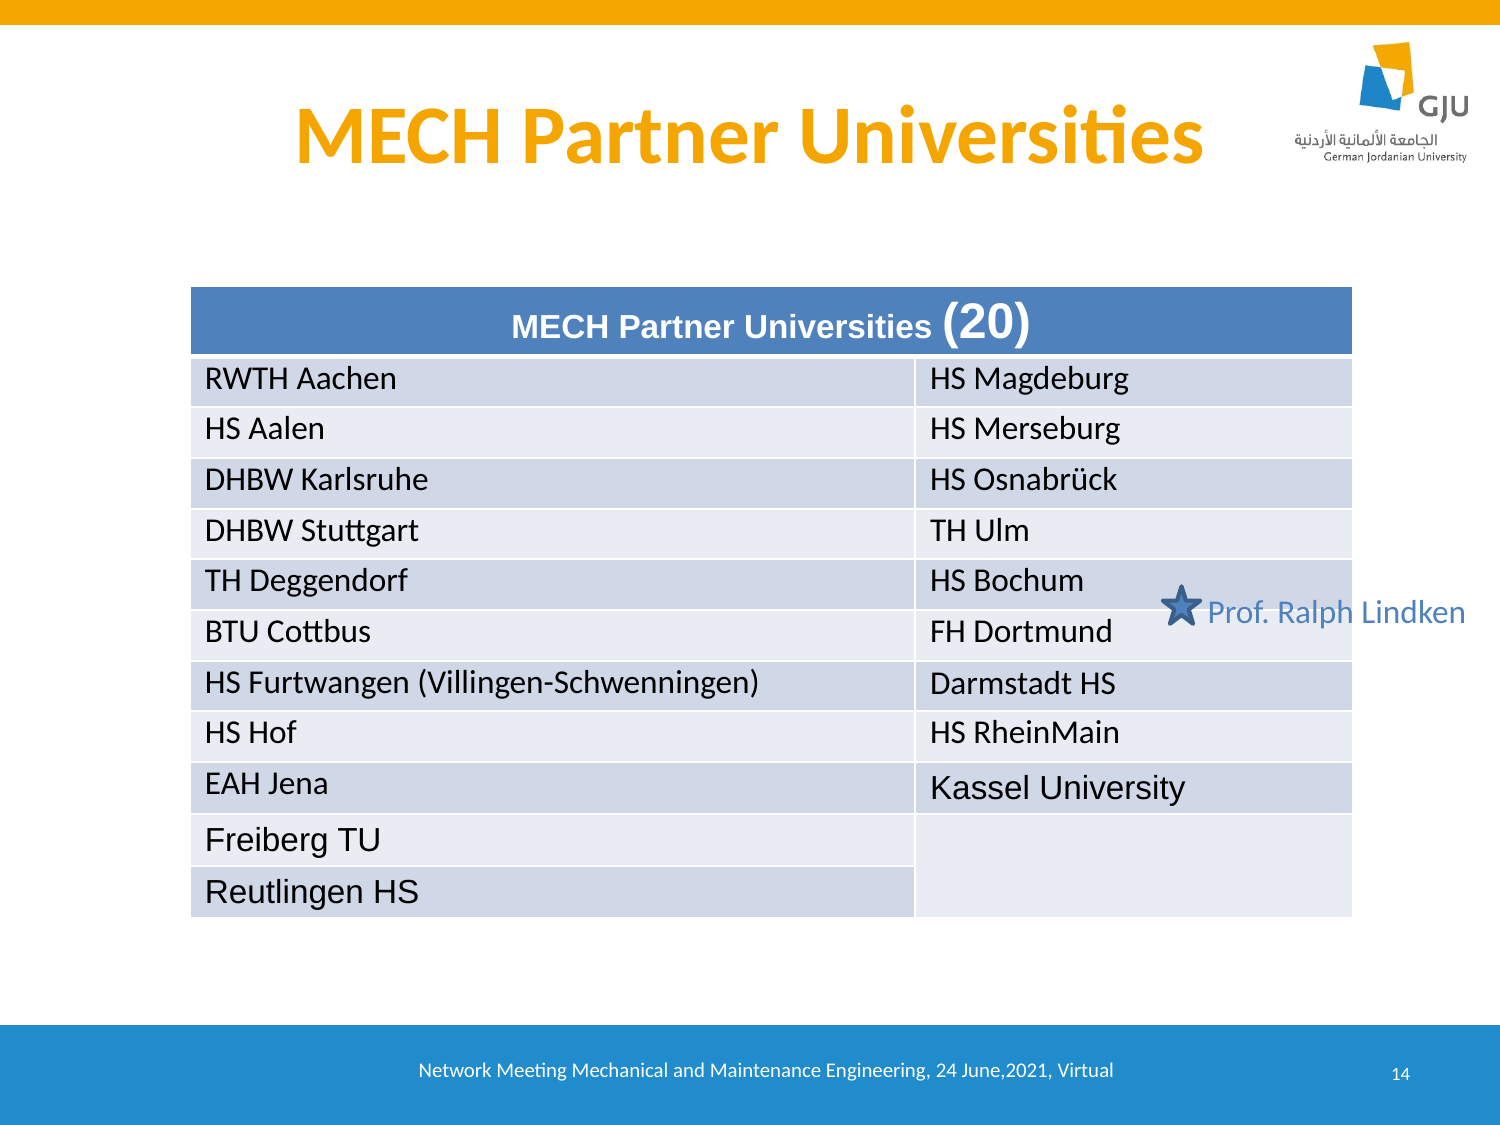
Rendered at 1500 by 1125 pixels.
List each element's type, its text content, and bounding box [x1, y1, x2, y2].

table_cell HS Hof [191, 712, 914, 761]
table_cell TH Ulm [916, 510, 1352, 558]
slide_number 14 [1258, 1042, 1425, 1103]
text_box Prof. Ralph Lindken [1192, 582, 1500, 638]
table_cell RWTH Aachen [191, 359, 914, 406]
table_cell HS RheinMain [916, 712, 1352, 761]
table_cell EAH Jena [191, 763, 914, 813]
picture [0, 0, 1500, 25]
table_cell Reutlingen HS [191, 867, 914, 917]
table_cell DHBW Karlsruhe [191, 459, 914, 508]
table_header MECH Partner Universities (20) [191, 287, 1352, 354]
table_cell HS Bochum [916, 560, 1352, 609]
table_cell HS Aalen [191, 408, 914, 457]
table_cell DHBW Stuttgart [191, 510, 914, 558]
table_cell HS Osnabrück [916, 459, 1352, 508]
picture [1295, 42, 1468, 163]
table_cell TH Deggendorf [191, 560, 914, 609]
table_cell [916, 815, 1352, 917]
table_cell Freiberg TU [191, 815, 914, 865]
text_box [1160, 584, 1192, 626]
table_cell HS Furtwangen (Villingen-Schwenningen) [191, 662, 914, 710]
footer Network Meeting Mechanical and Maintenance Engineering, 24 June,2021, Virtual [320, 1051, 1213, 1112]
table_cell FH Dortmund [916, 611, 1352, 660]
table_cell HS Merseburg [916, 408, 1352, 457]
table_cell Kassel University [916, 763, 1352, 813]
table_cell BTU Cottbus [191, 611, 914, 660]
table_cell Darmstadt HS [916, 662, 1352, 710]
title MECH Partner Universities [75, 45, 1425, 233]
table_cell HS Magdeburg [916, 359, 1352, 406]
